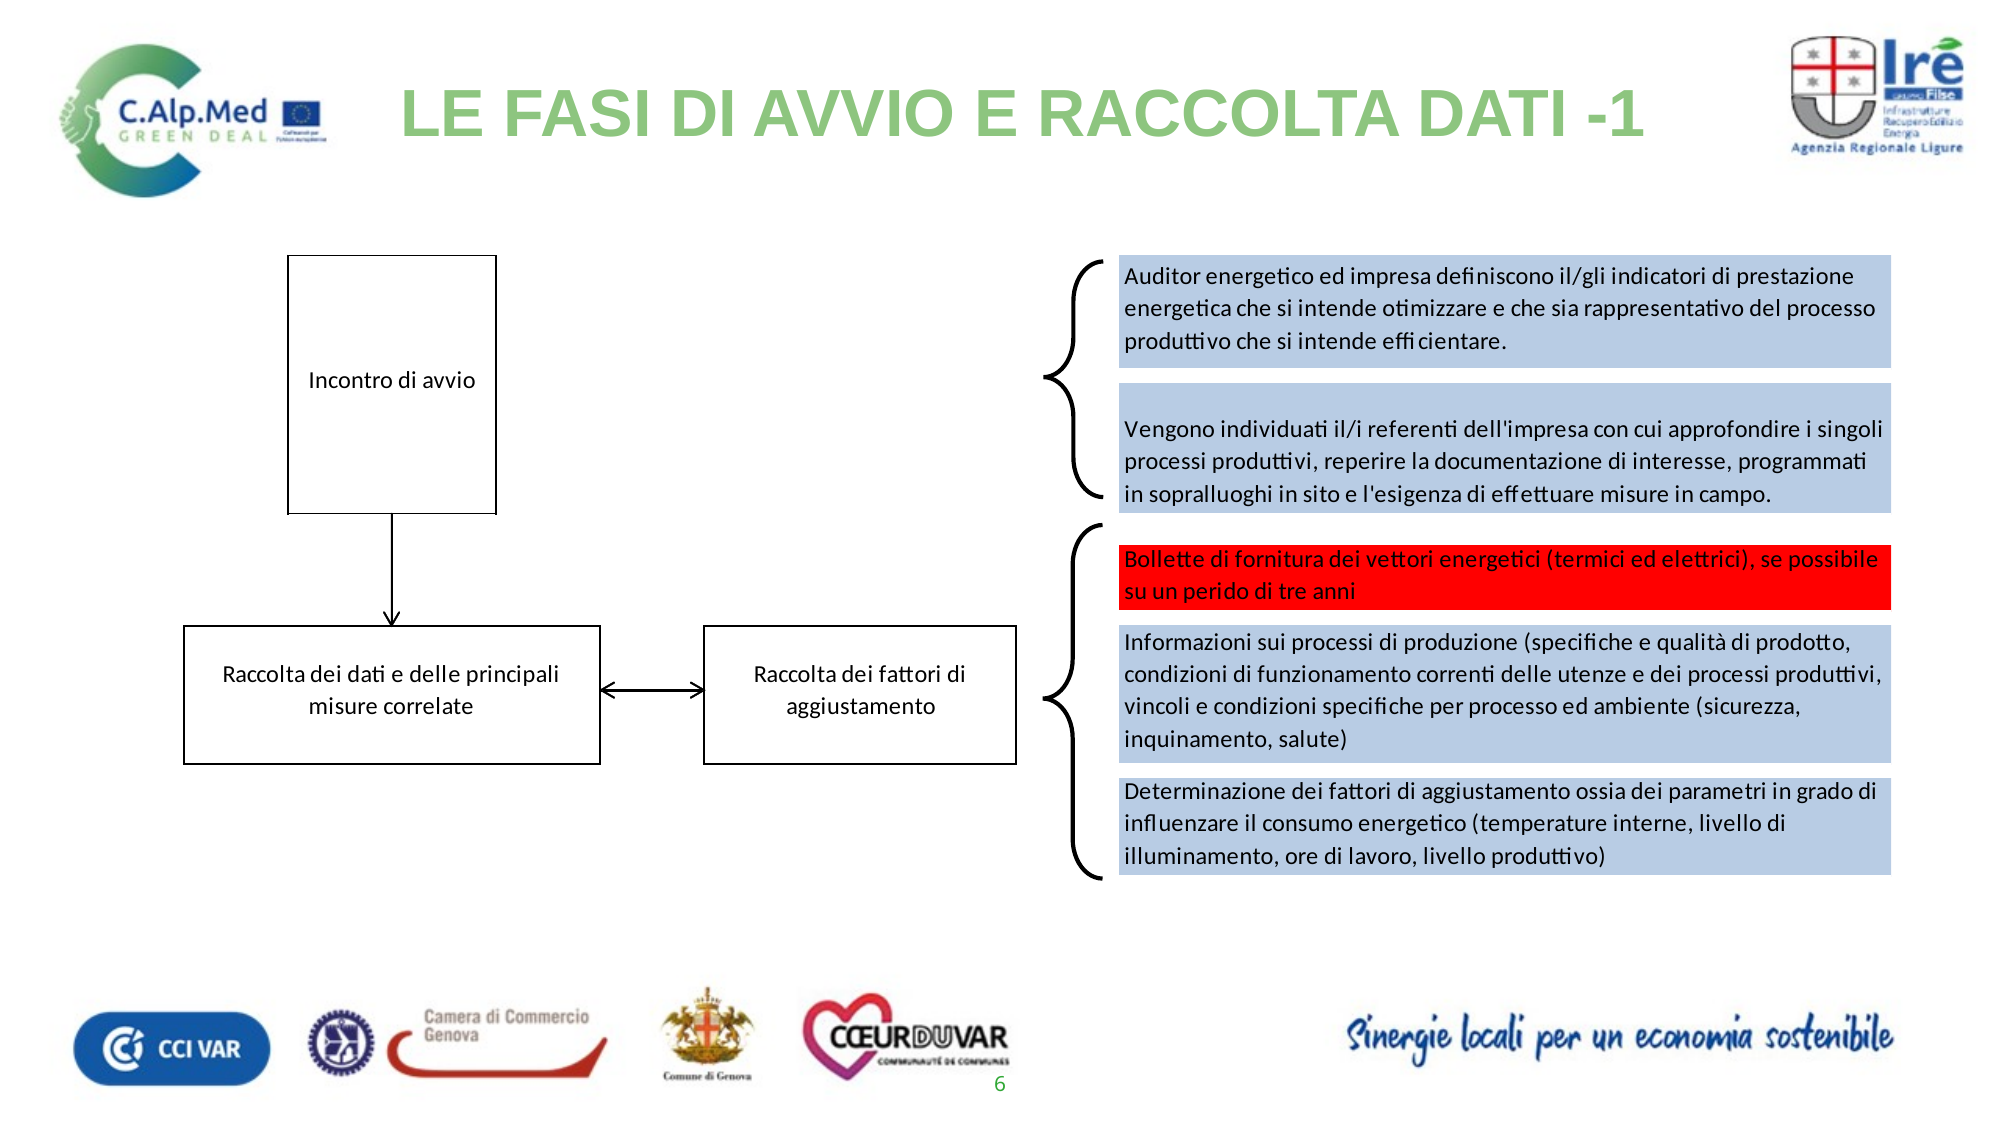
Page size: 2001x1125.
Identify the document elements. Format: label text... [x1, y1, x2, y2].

picture [0, 0, 2001, 1125]
list Le fasi di avvio e raccolta dati -1 [362, 0, 1686, 221]
slide_number 6 [958, 1061, 1042, 1106]
